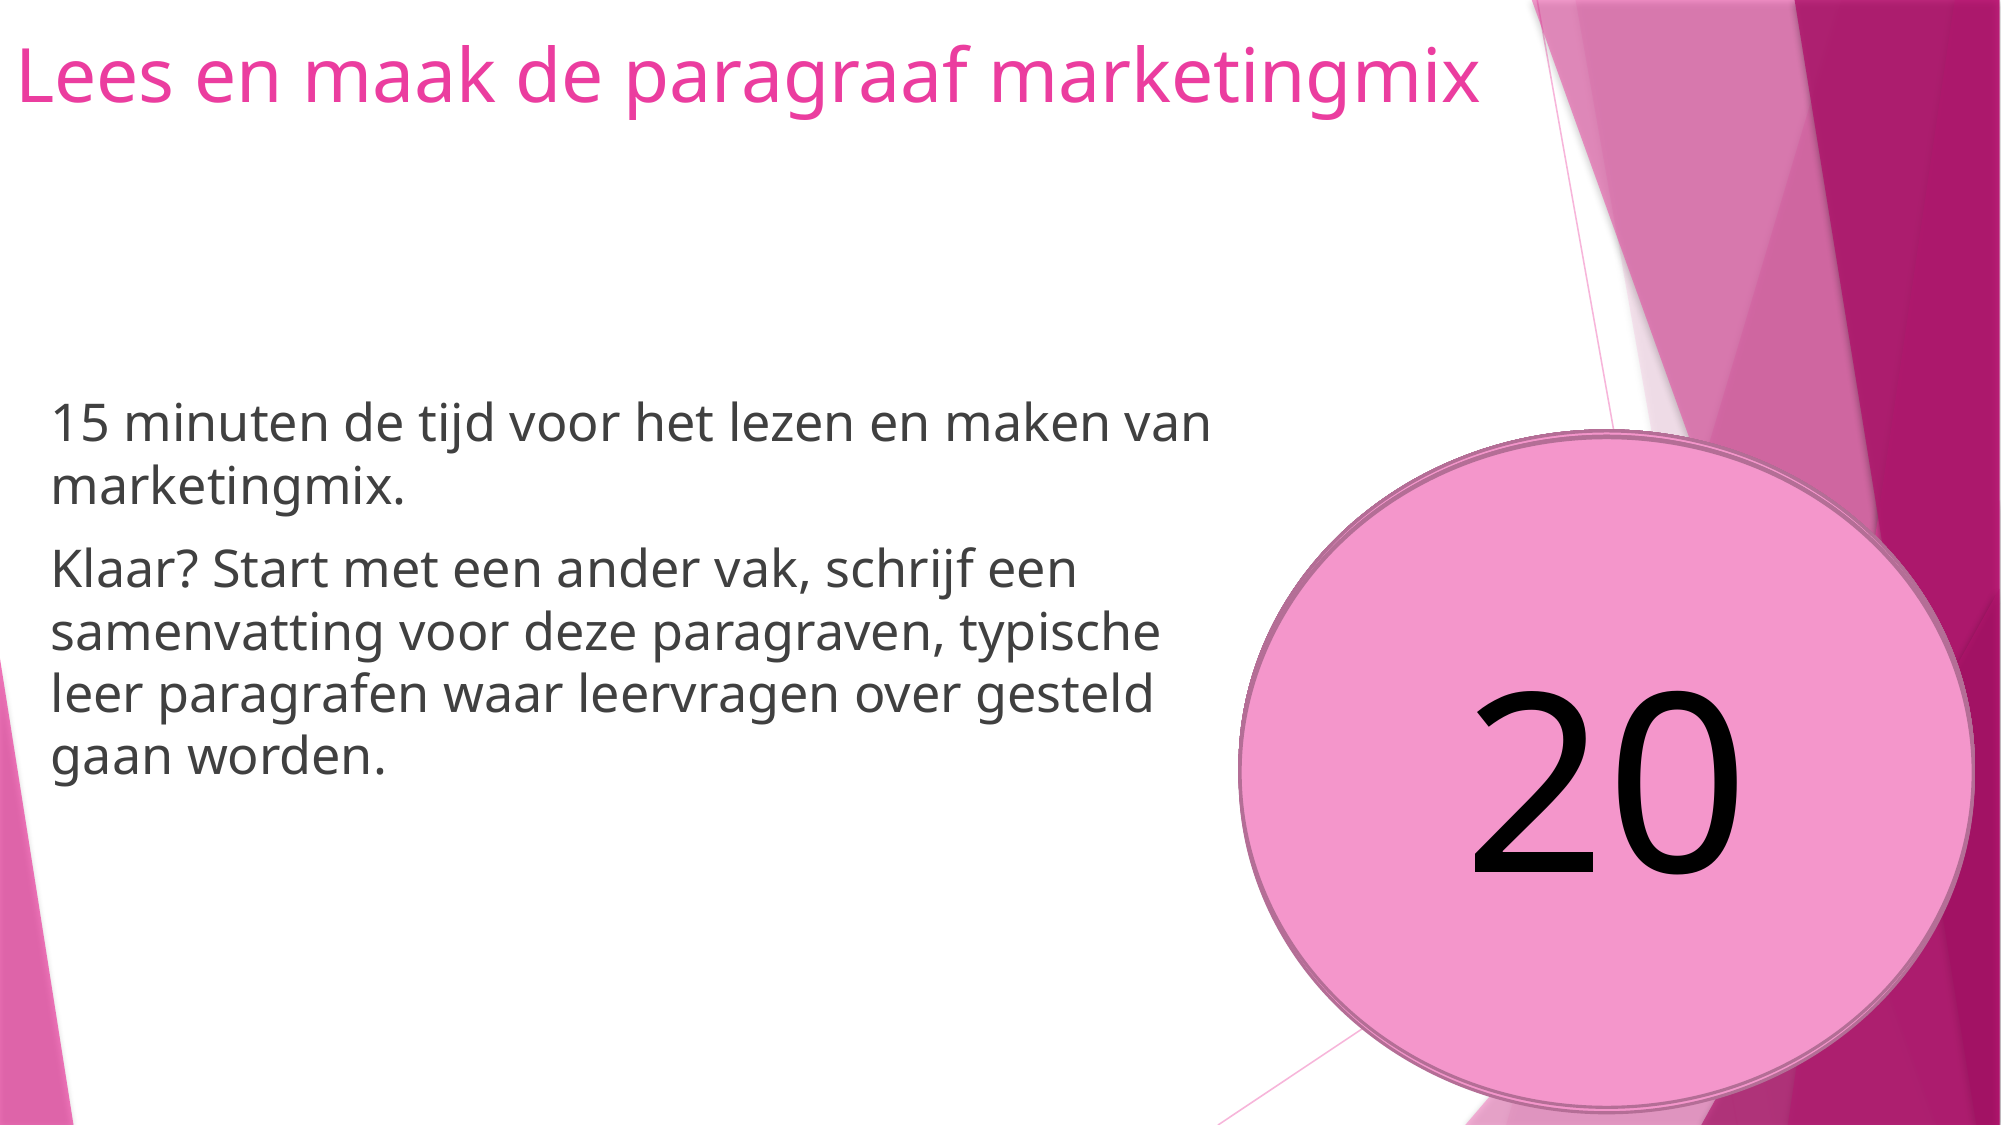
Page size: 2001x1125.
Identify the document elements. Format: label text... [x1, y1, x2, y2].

text_box 19 [1242, 825, 1971, 1115]
text_box 20 [1238, 436, 1975, 1109]
list 15 minuten de tijd voor het lezen en maken van marketingmix. Klaar? Start met een ander vak, schrijf een samenvatting voor deze paragraven, typische leer paragrafen waar leervragen over gesteld gaan worden. [35, 215, 1241, 1109]
text_box 13 [1242, 429, 1972, 723]
title Lees en maak de paragraaf marketingmix [0, 19, 1548, 317]
